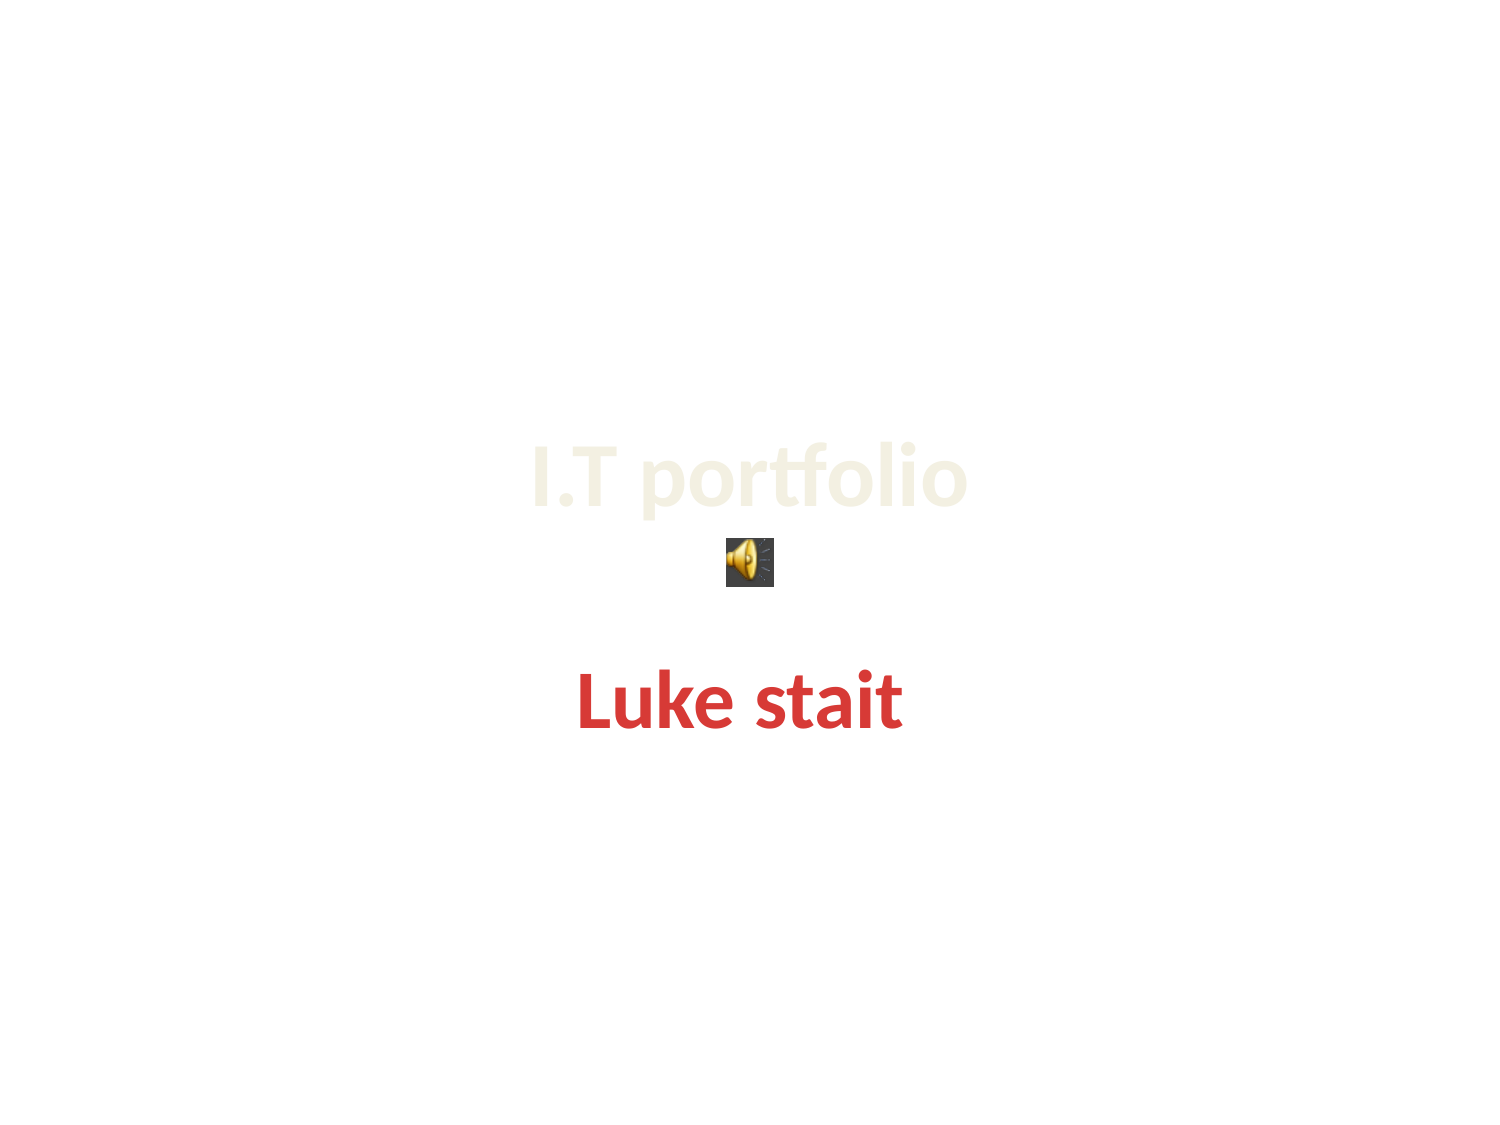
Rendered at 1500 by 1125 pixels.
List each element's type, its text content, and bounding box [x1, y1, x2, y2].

picture [724, 537, 776, 588]
subtitle Luke stait [225, 637, 1275, 925]
title I.T portfolio [112, 349, 1388, 591]
